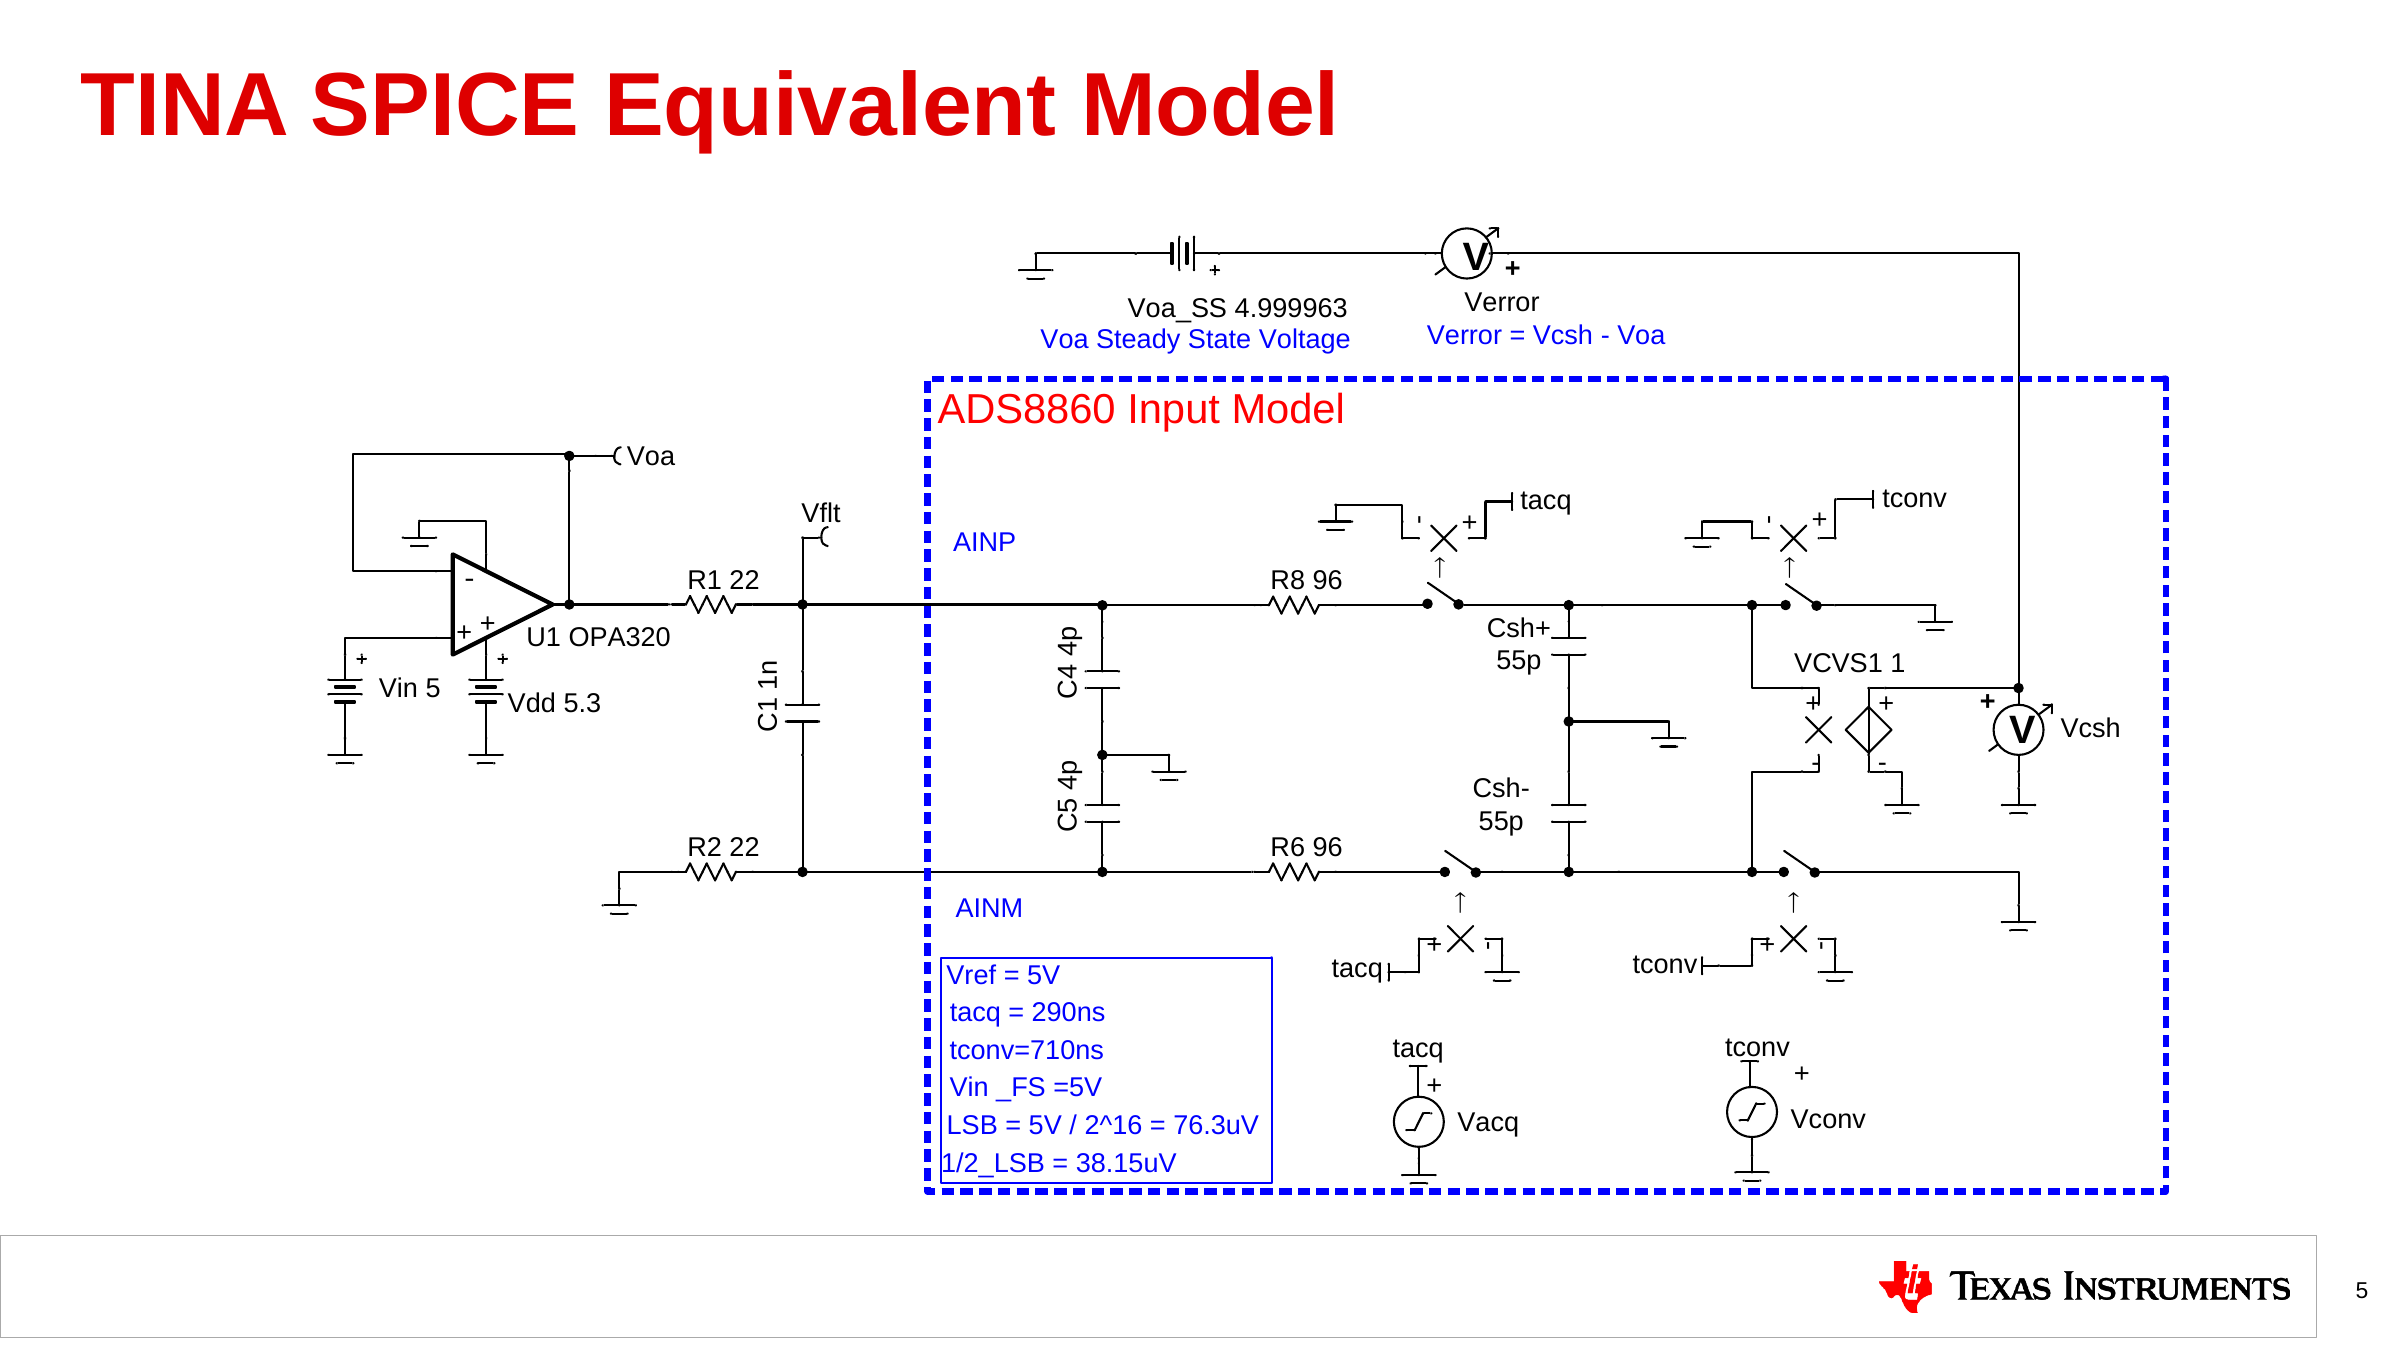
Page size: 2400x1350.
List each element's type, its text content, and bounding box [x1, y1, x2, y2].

picture [1879, 1261, 2290, 1265]
picture [1879, 1307, 2290, 1313]
slide_number 5 [1828, 1265, 2389, 1307]
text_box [324, 224, 2172, 1198]
title TINA SPICE Equivalent Model [60, 27, 2282, 189]
